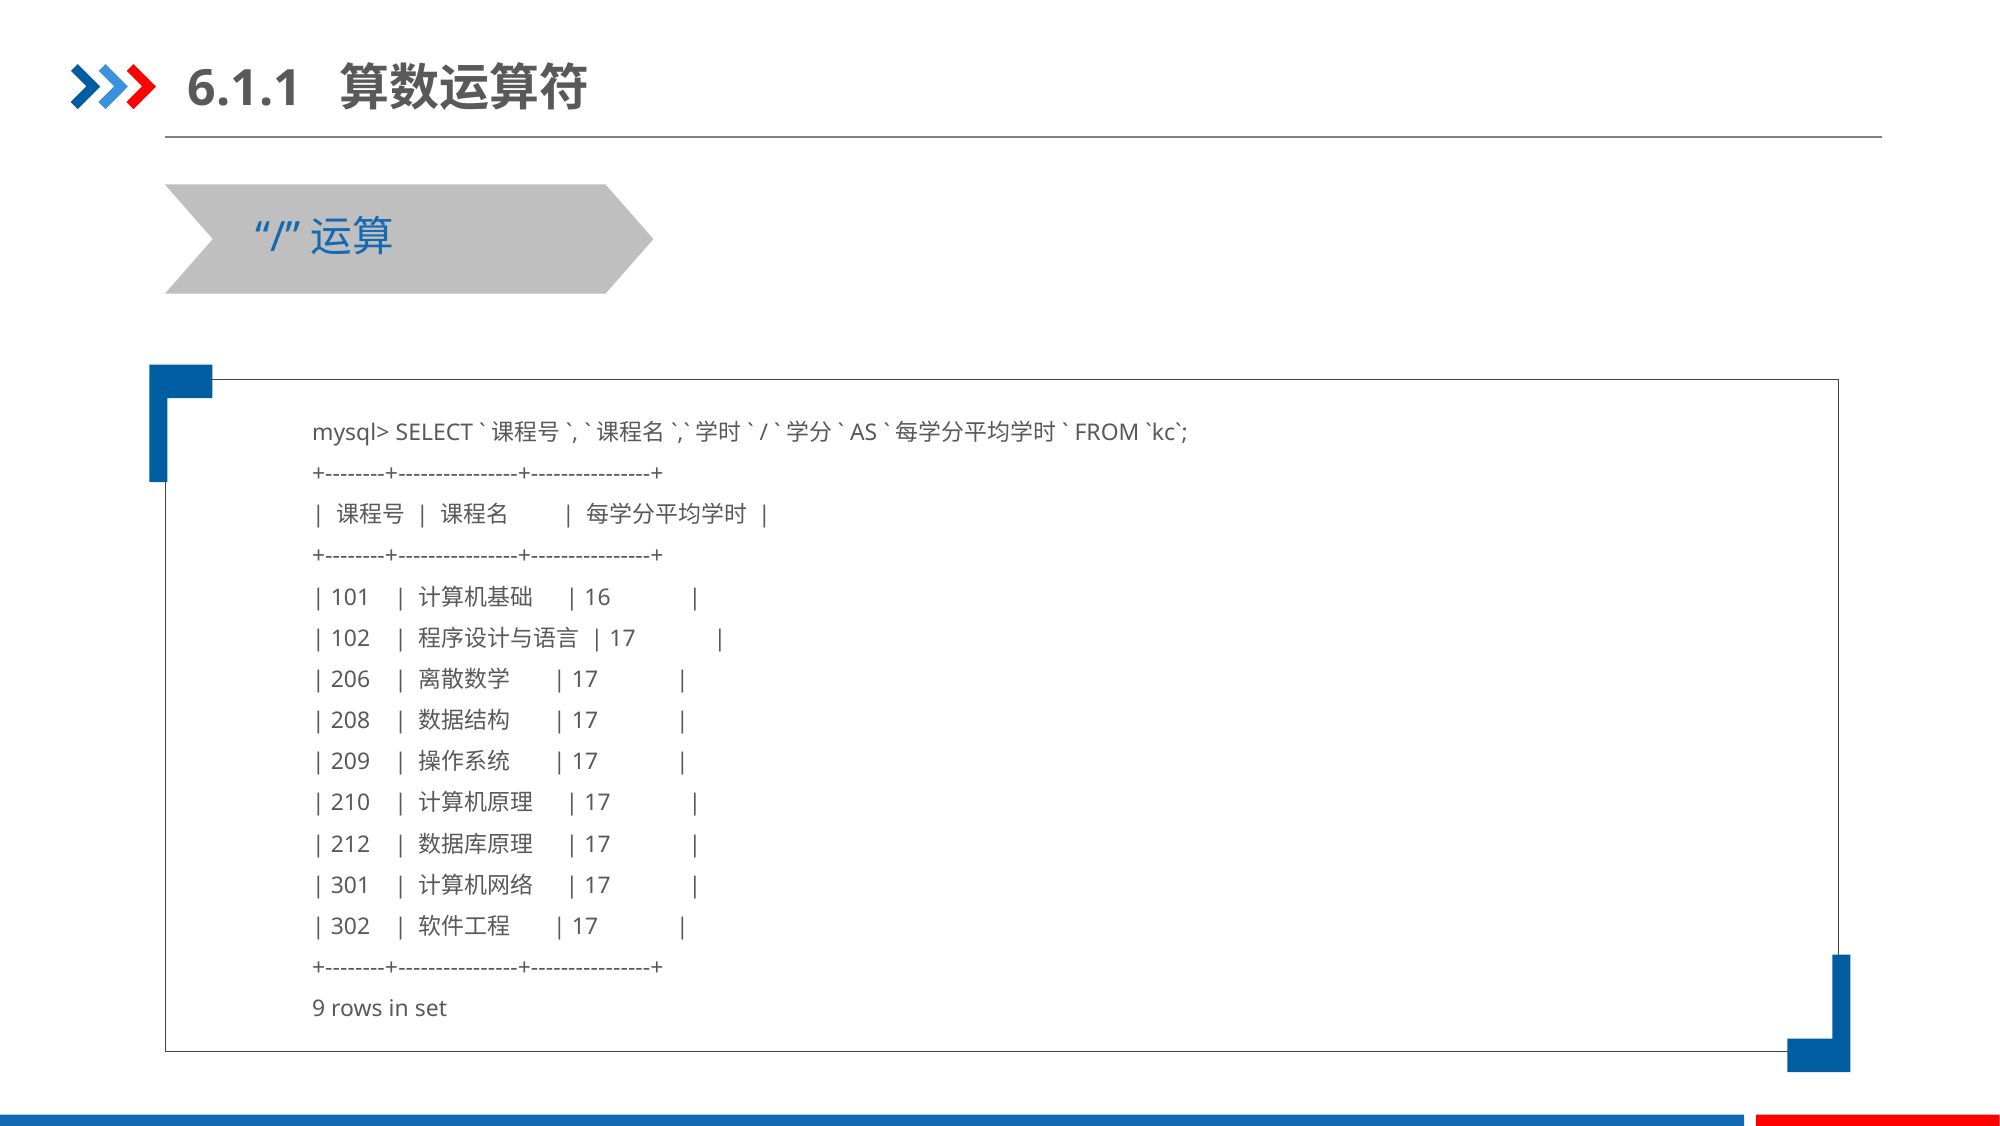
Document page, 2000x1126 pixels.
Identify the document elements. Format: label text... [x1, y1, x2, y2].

text_box [164, 184, 654, 294]
text_box [163, 378, 1841, 1053]
text_box “/”运算 [240, 202, 409, 267]
text_box [147, 363, 215, 484]
text_box [1785, 953, 1852, 1074]
text_box 6.1.1 算数运算符 [187, 43, 827, 127]
